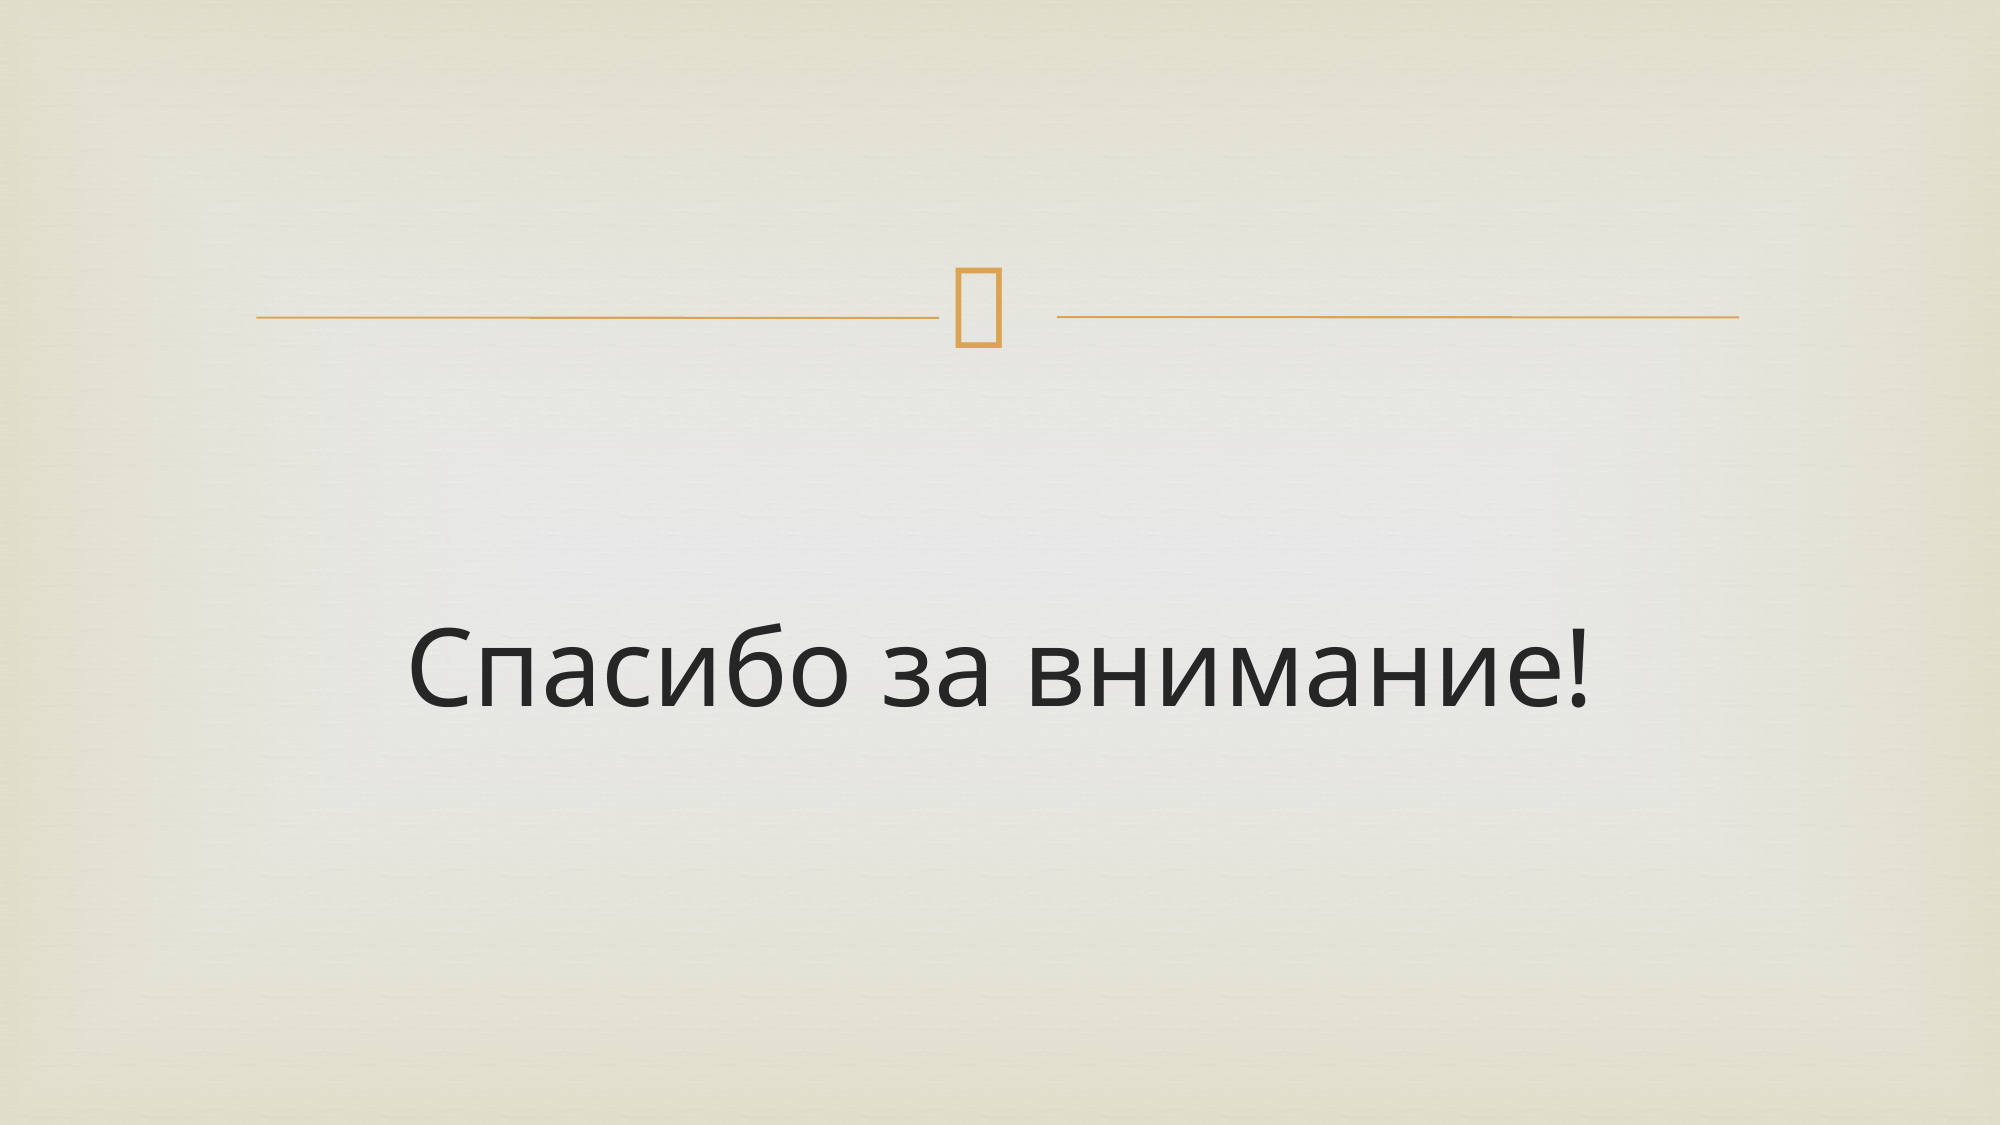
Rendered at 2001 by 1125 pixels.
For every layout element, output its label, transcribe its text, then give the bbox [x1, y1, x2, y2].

list Спасибо за внимание! [152, 368, 1848, 1005]
